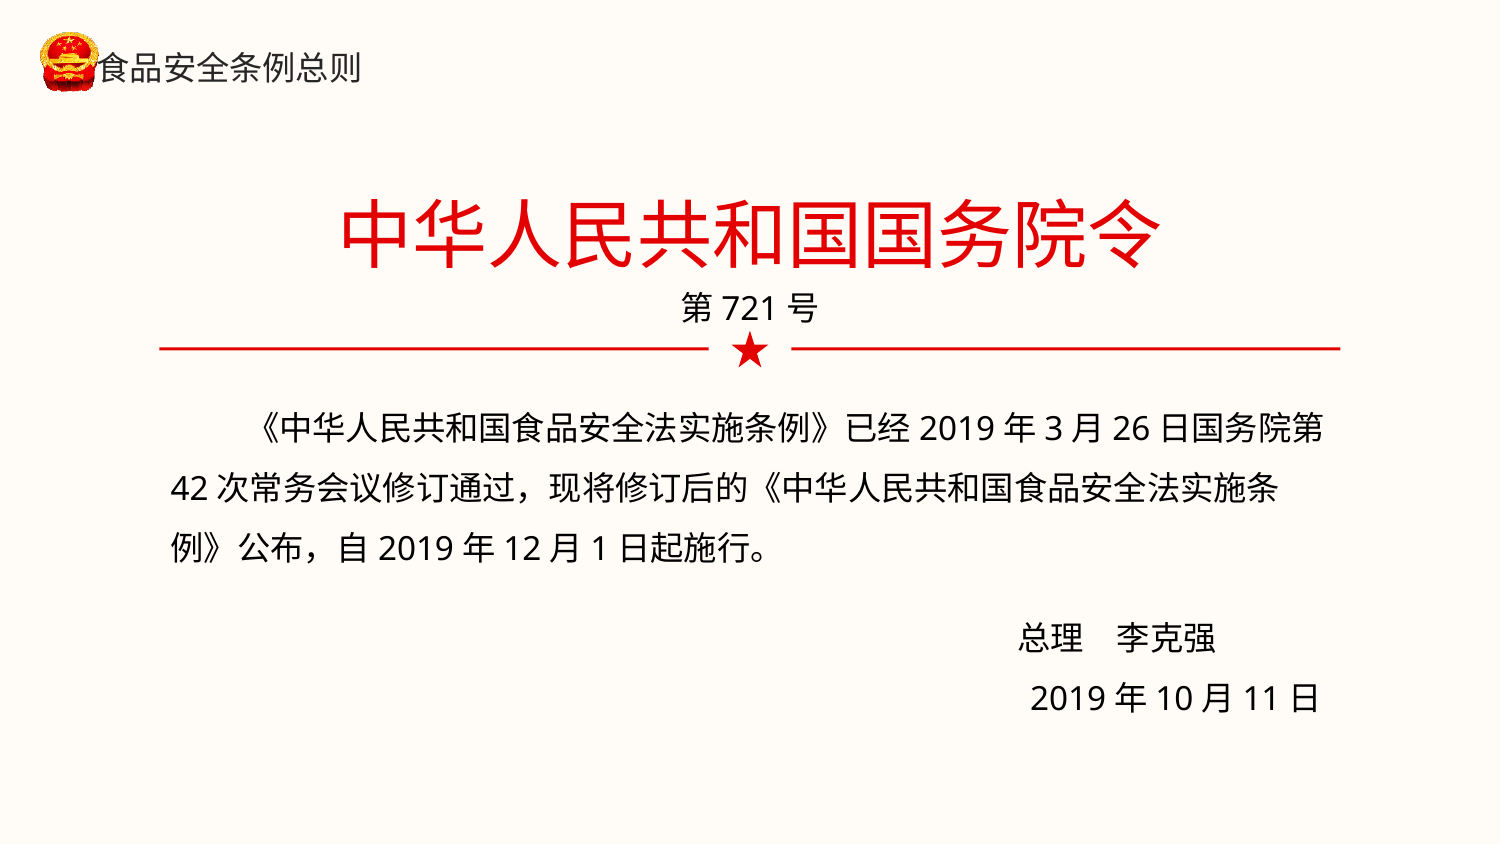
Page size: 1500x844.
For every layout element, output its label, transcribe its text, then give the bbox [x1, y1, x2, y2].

picture [31, 21, 104, 97]
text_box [159, 330, 1341, 368]
text_box 中华人民共和国国务院令 第721号 [159, 159, 1341, 330]
text_box 食品安全条例总则 [81, 37, 588, 98]
text_box 《中华人民共和国食品安全法实施条例》已经2019年3月26日国务院第42次常务会议修订通过，现将修订后的《中华人民共和国食品安全法实施条例》公布，自2019年12月1日起施行。 总理 李克强 2019年10月11日 [159, 381, 1341, 723]
